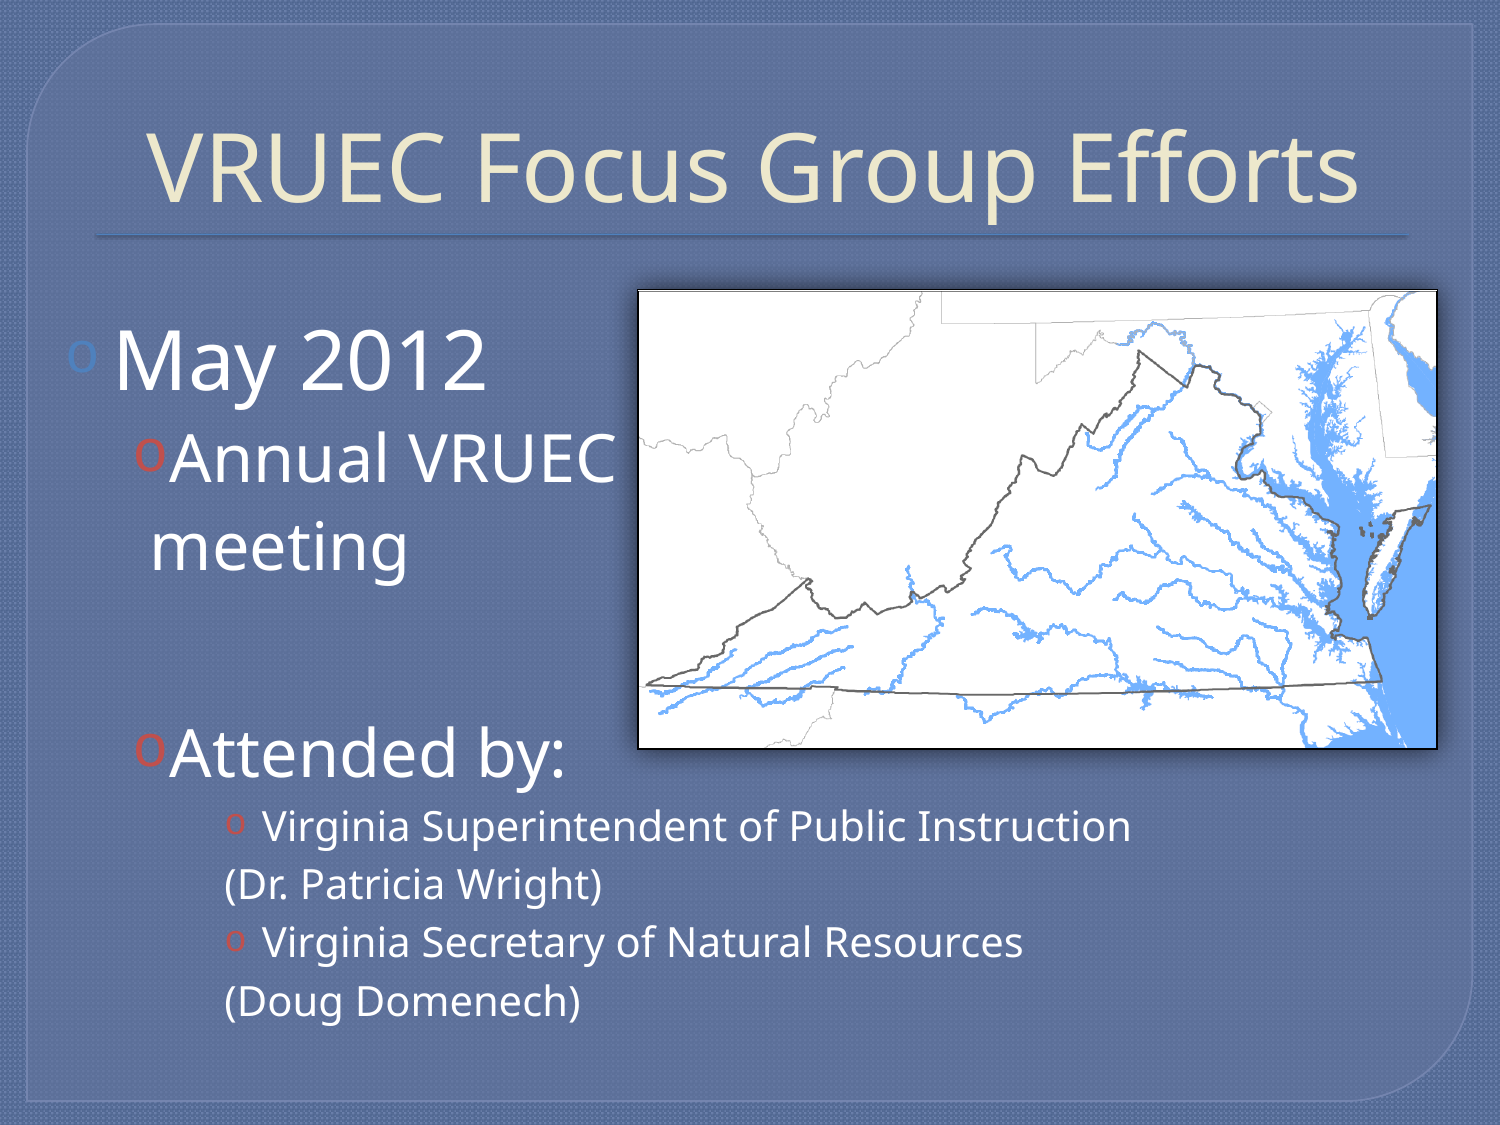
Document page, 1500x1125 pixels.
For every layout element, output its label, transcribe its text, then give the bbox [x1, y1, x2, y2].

picture [637, 289, 1438, 751]
title VRUEC Focus Group Efforts [75, 41, 1425, 230]
list May 2012 Annual VRUEC meeting Attended by: Virginia Superintendent of Public Instruction (Dr. Patricia Wright) Virginia Secretary of Natural Resources (Doug Domenech) [50, 299, 1413, 1050]
